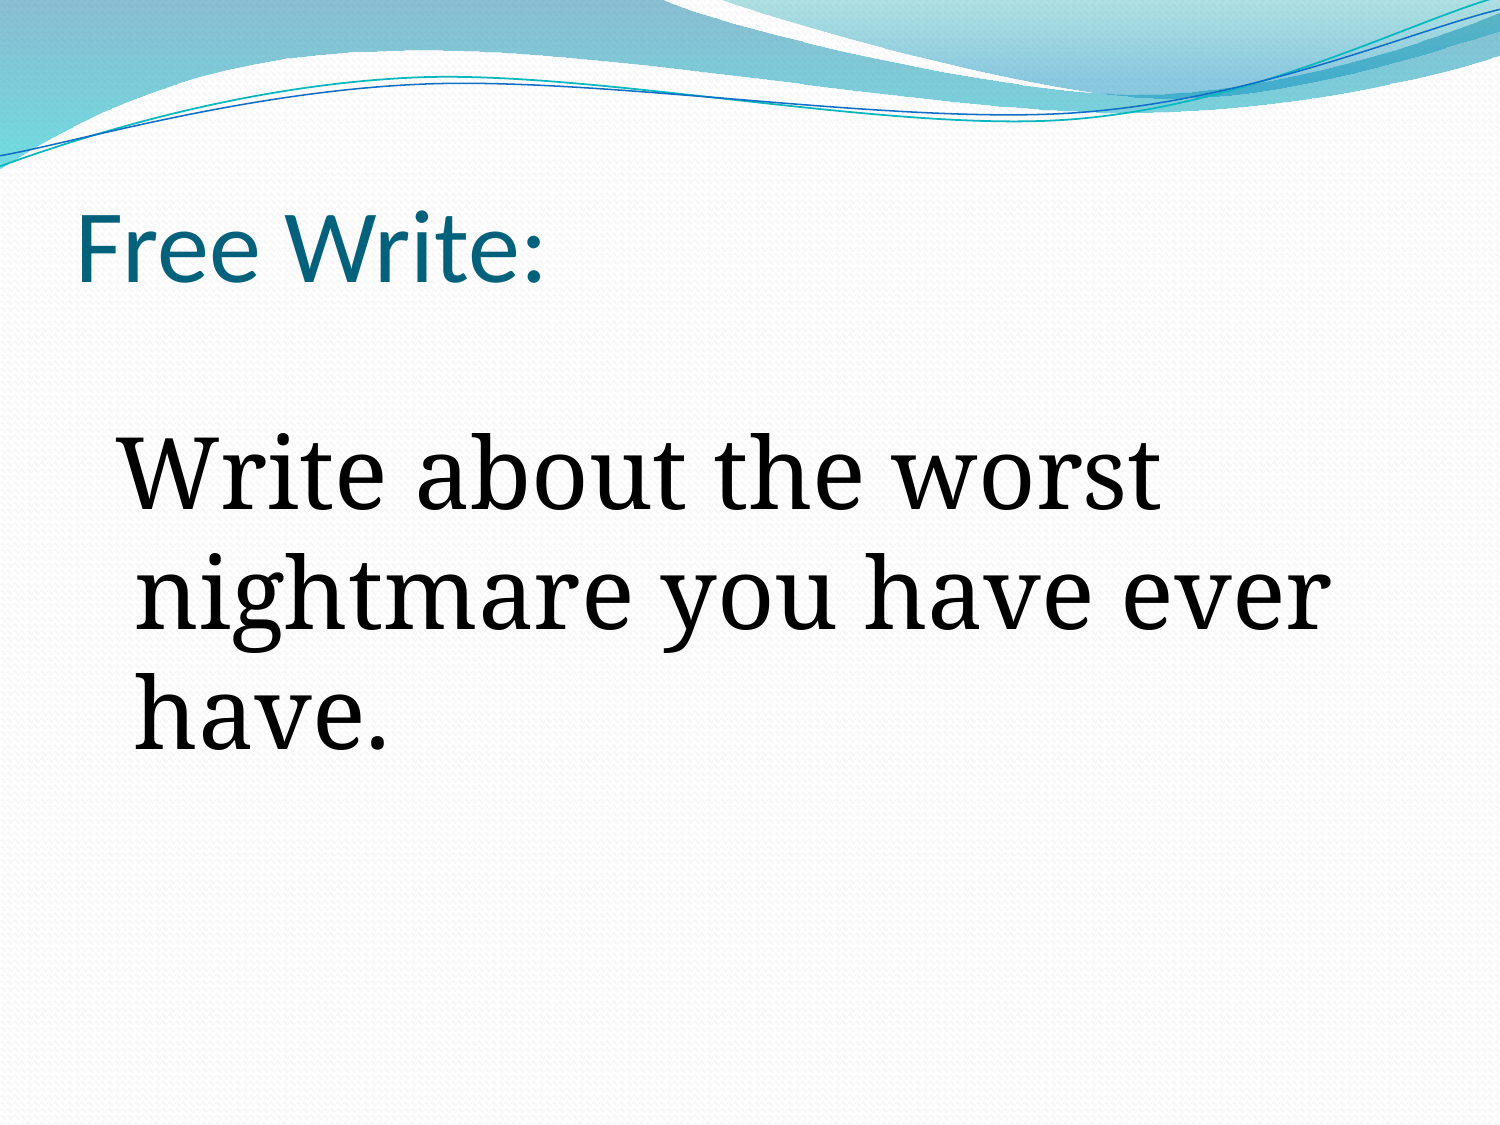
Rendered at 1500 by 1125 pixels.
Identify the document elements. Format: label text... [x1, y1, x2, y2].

title Free Write: [75, 115, 1425, 303]
list Write about the worst nightmare you have ever have. [75, 317, 1425, 1038]
